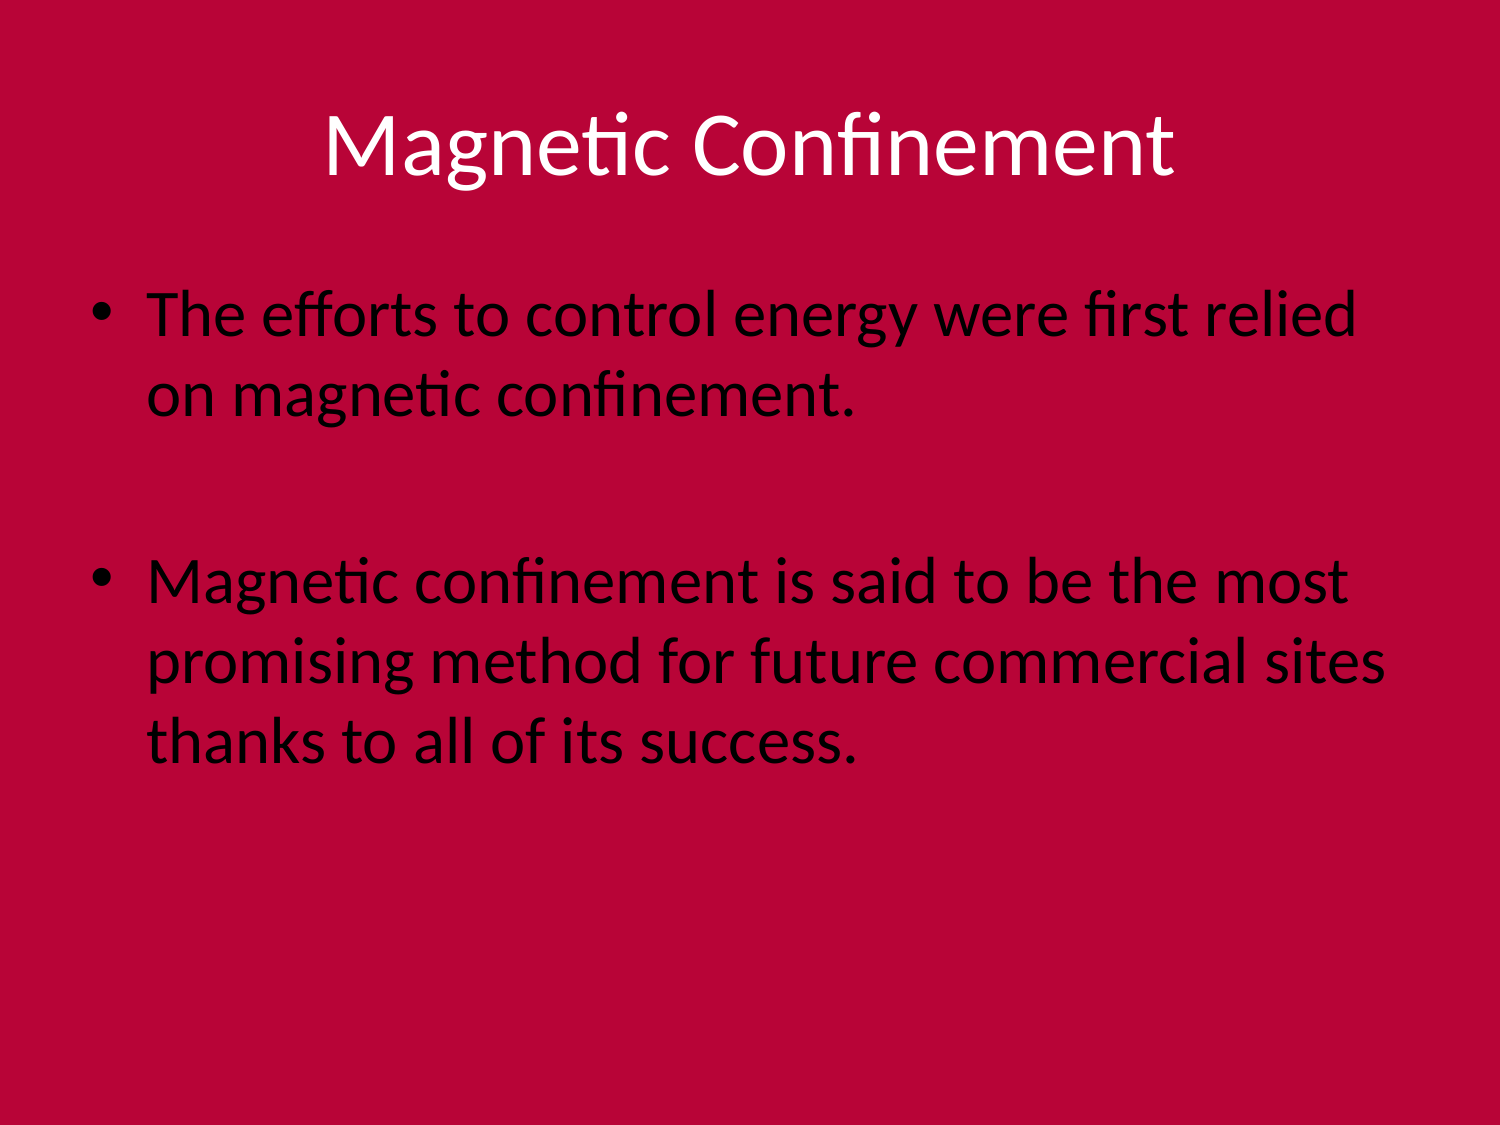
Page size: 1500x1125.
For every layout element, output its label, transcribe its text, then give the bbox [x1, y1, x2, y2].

title Magnetic Confinement [75, 45, 1425, 233]
list The efforts to control energy were first relied on magnetic confinement. Magnetic confinement is said to be the most promising method for future commercial sites thanks to all of its success. [75, 262, 1425, 1005]
